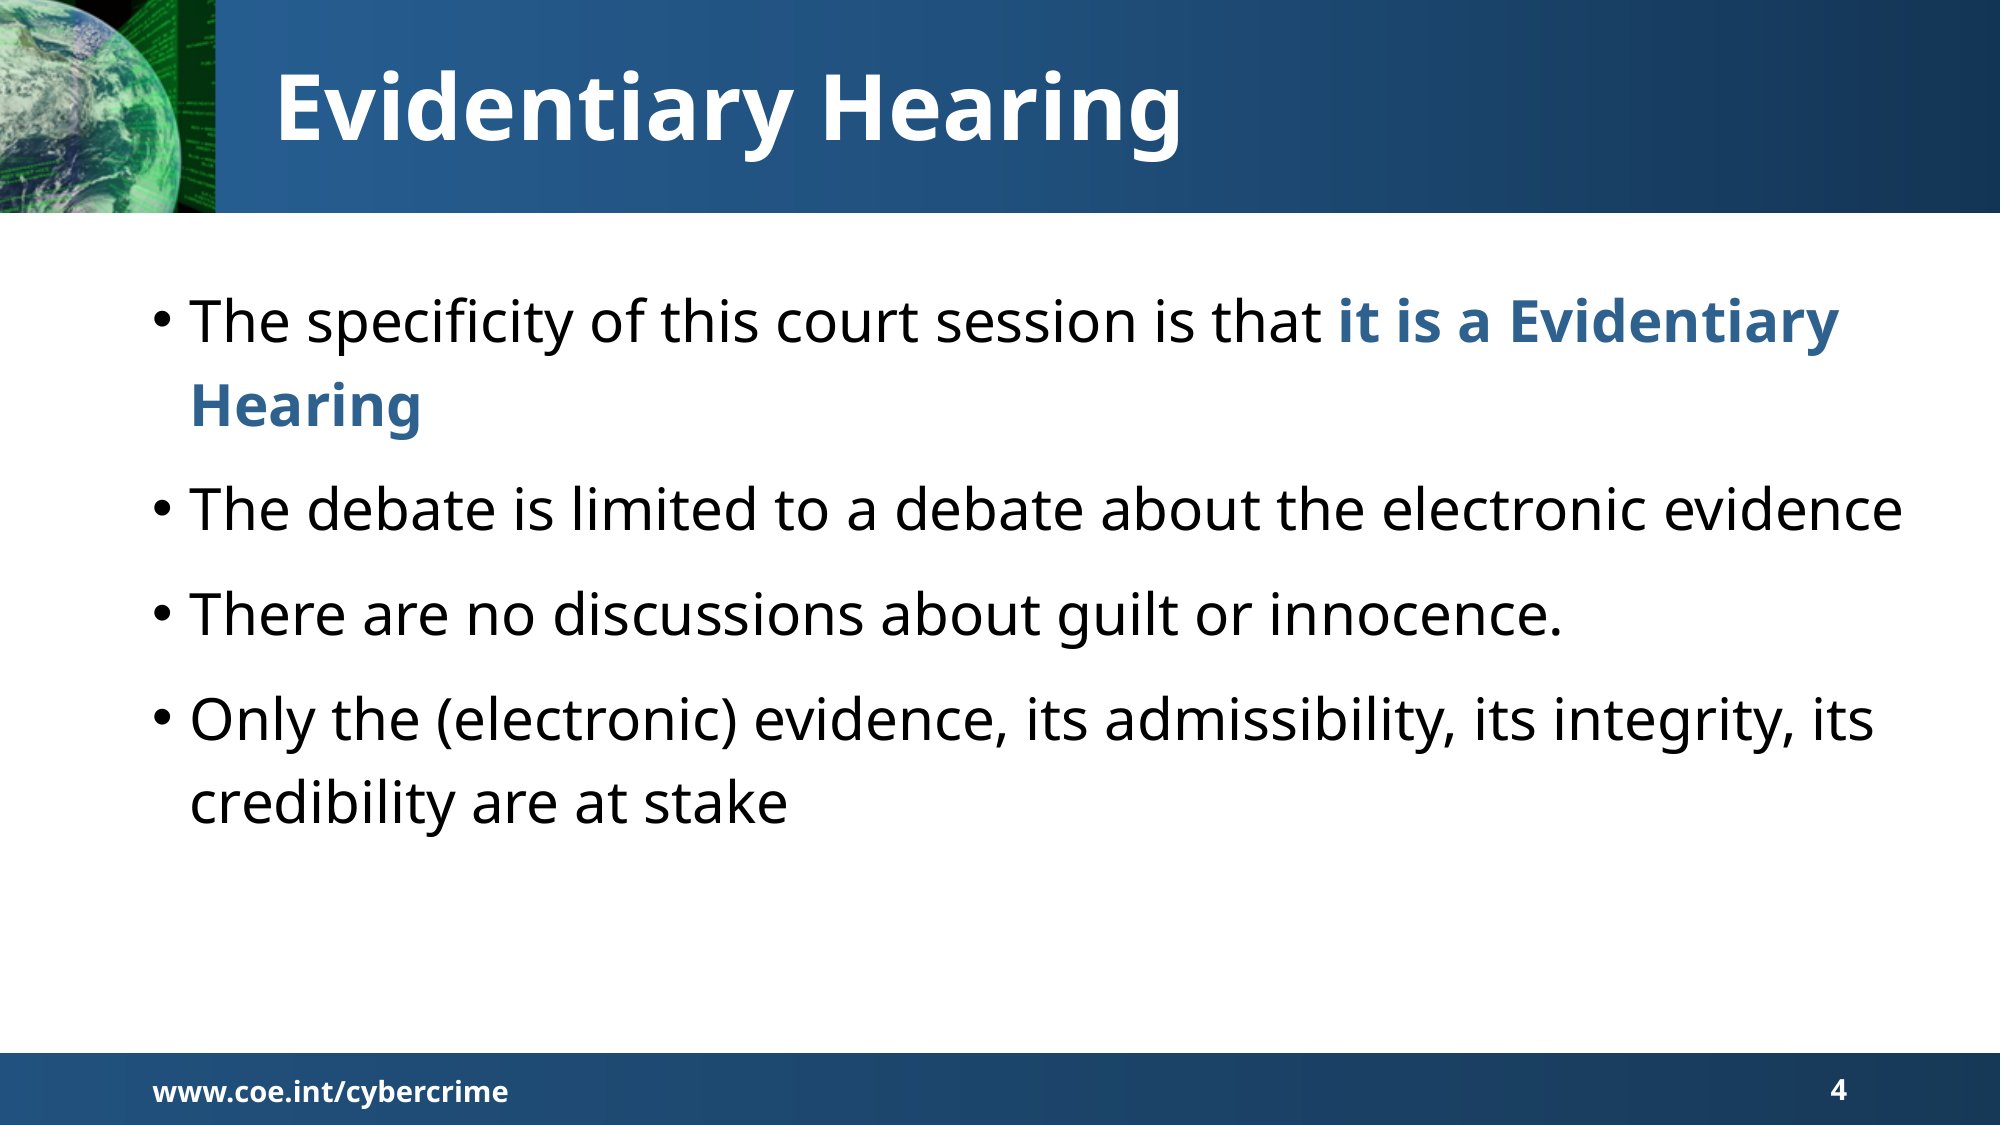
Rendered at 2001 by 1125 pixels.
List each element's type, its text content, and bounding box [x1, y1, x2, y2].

list The specificity of this court session is that it is a Evidentiary Hearing The debate is limited to a debate about the electronic evidence There are no discussions about guilt or innocence. Only the (electronic) evidence, its admissibility, its integrity, its credibility are at stake [137, 262, 1976, 1062]
slide_number www.coe.int/cybercrime [137, 1061, 588, 1121]
picture [0, 0, 2000, 213]
title Evidentiary Hearing [258, 39, 1976, 183]
slide_number 4 [1412, 1061, 1863, 1121]
